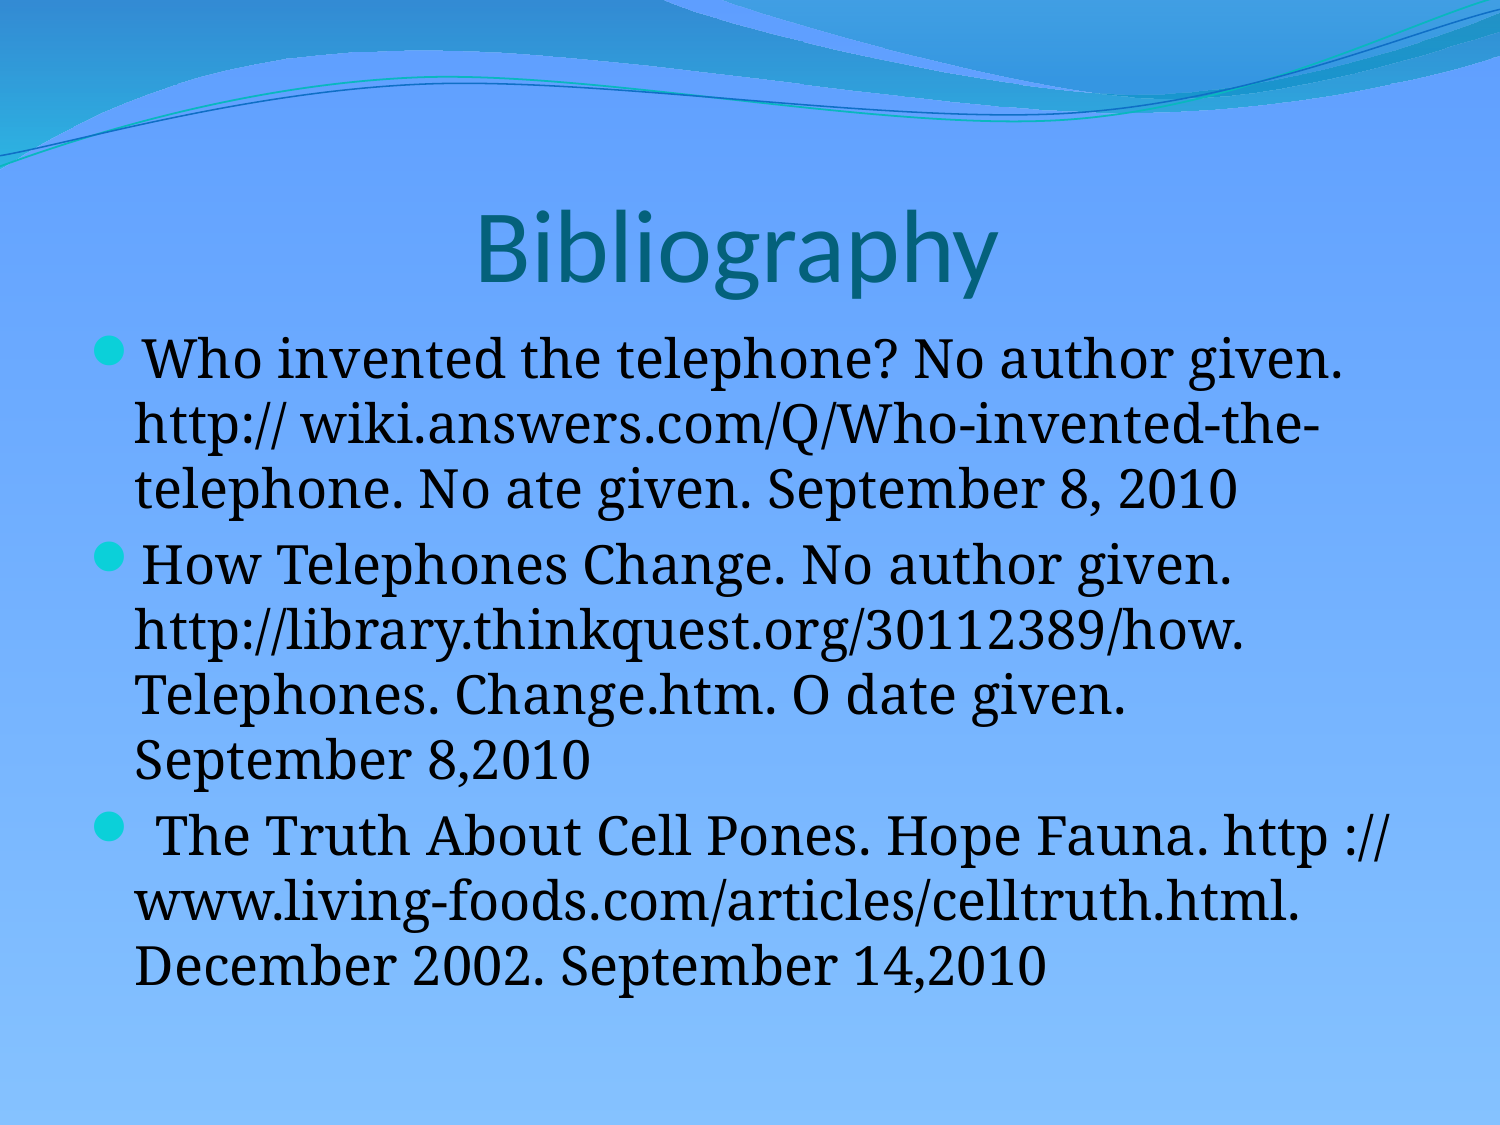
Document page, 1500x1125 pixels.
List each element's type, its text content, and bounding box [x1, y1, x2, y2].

list Who invented the telephone? No author given. http:// wiki.answers.com/Q/Who-invented-the-telephone. No ate given. September 8, 2010 How Telephones Change. No author given. http://library.thinkquest.org/30112389/how. Telephones. Change.htm. O date given. September 8,2010 The Truth About Cell Pones. Hope Fauna. http :// www.living-foods.com/articles/celltruth.html. December 2002. September 14,2010 [75, 317, 1425, 1038]
title Bibliography [75, 115, 1425, 303]
